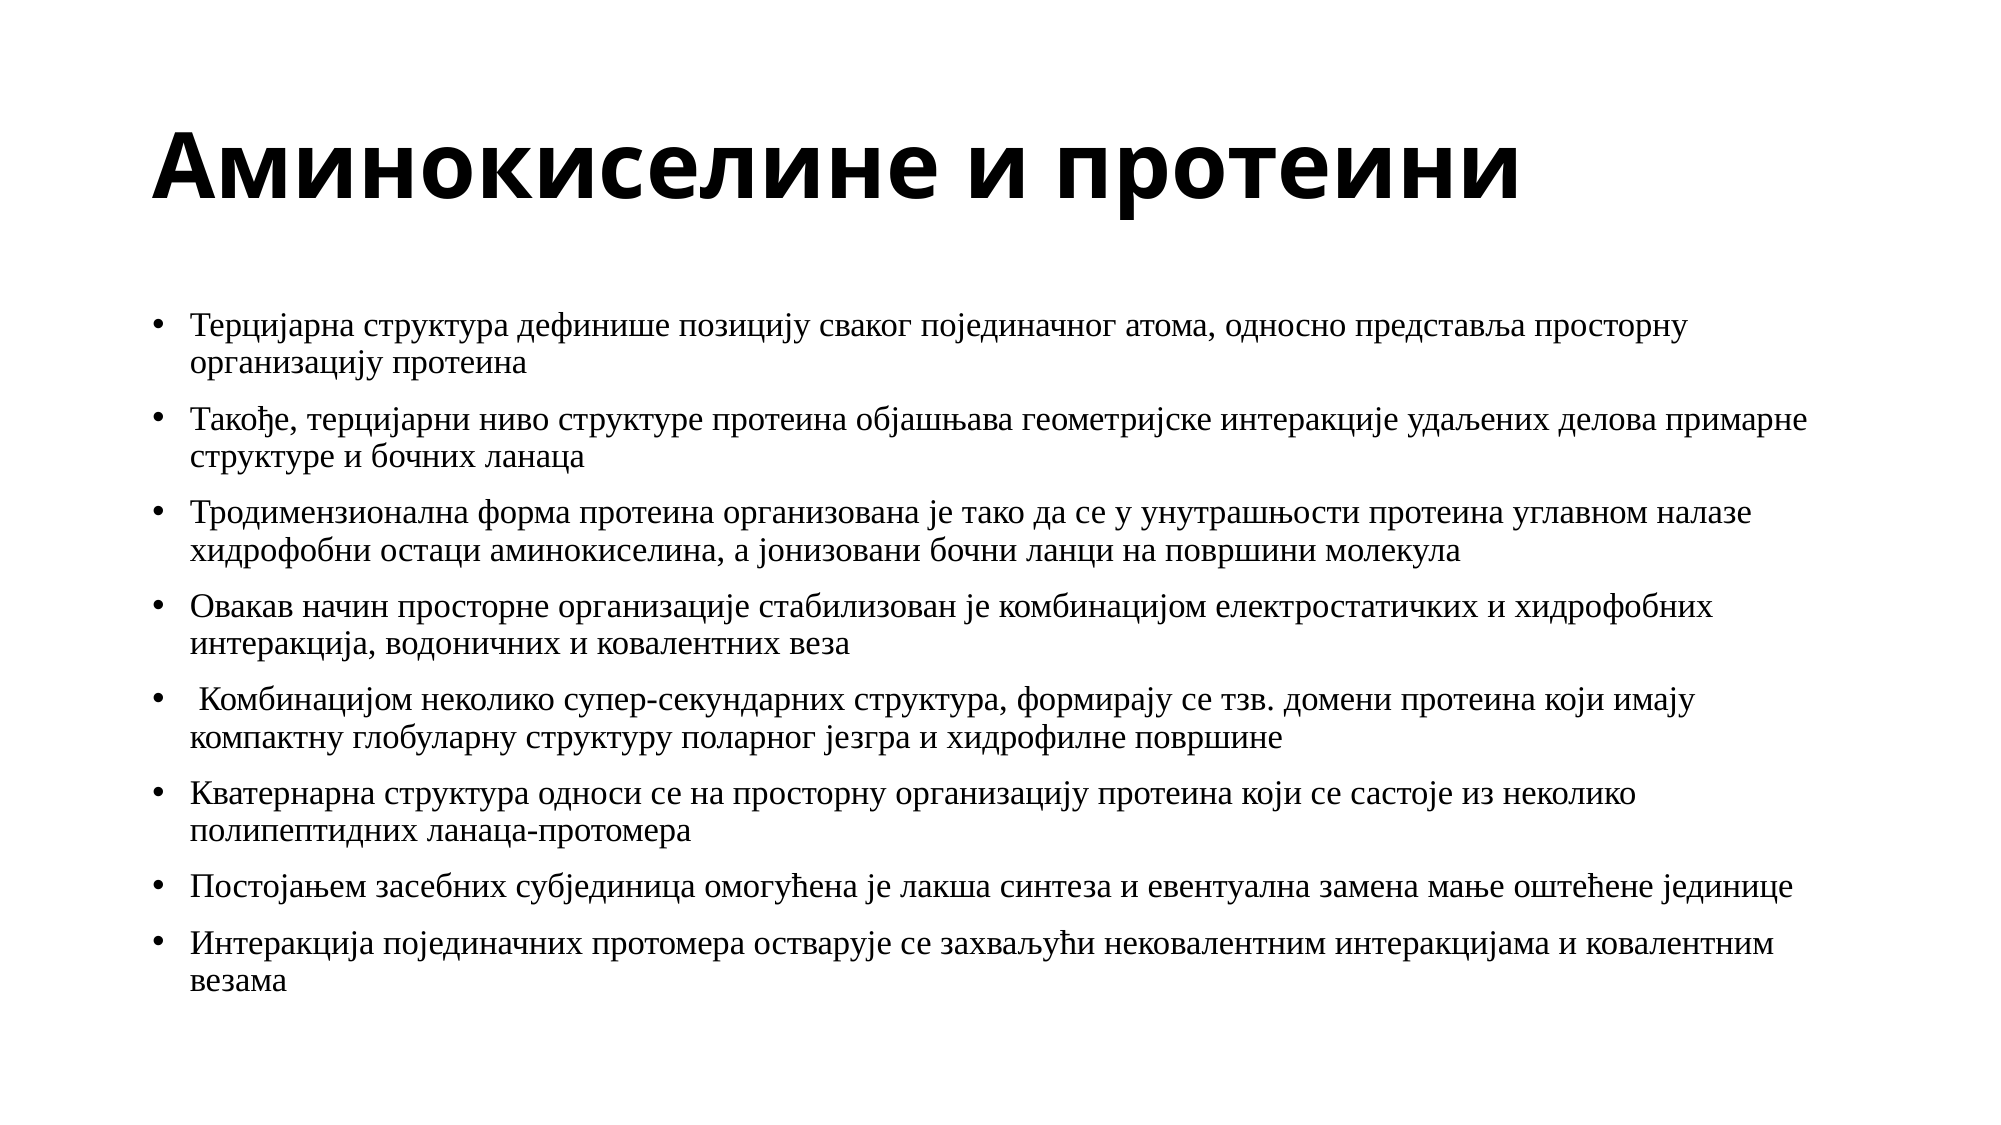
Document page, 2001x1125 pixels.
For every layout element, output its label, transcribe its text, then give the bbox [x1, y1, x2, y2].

title Аминокиселине и протеини [137, 59, 1863, 278]
list Терцијарна структура дефинише позицију сваког појединачног атома, односно представља просторну организацију протеина Такође, терцијарни ниво структуре протеина објашњава геометријске интеракције удаљених делова примарне структуре и бочних ланаца Тродимензионална форма протеина организована је тако да се у унутрашњости протеина углавном налазе хидрофобни остаци аминокиселина, а јонизовани бочни ланци на површини молекула Овакав начин просторне организације стабилизован је комбинацијом електростатичких и хидрофобних интеракција, водоничних и ковалентних веза Комбинацијом неколико супер-секундарних структура, формирају се тзв. домени протеина који имају компактну глобуларну структуру поларног језгра и хидрофилне површине Кватернарна структура односи се на просторну организацију протеина који се састоје из неколико полипептидних ланаца-протомера Постојањем засебних субјединица омогућена је лакша синтеза и евентуална замена мање оштећене јединице Интеракција појединачних протомера остварује се захваљући нековалентним интеракцијама и ковалентним везама [137, 299, 1863, 1014]
